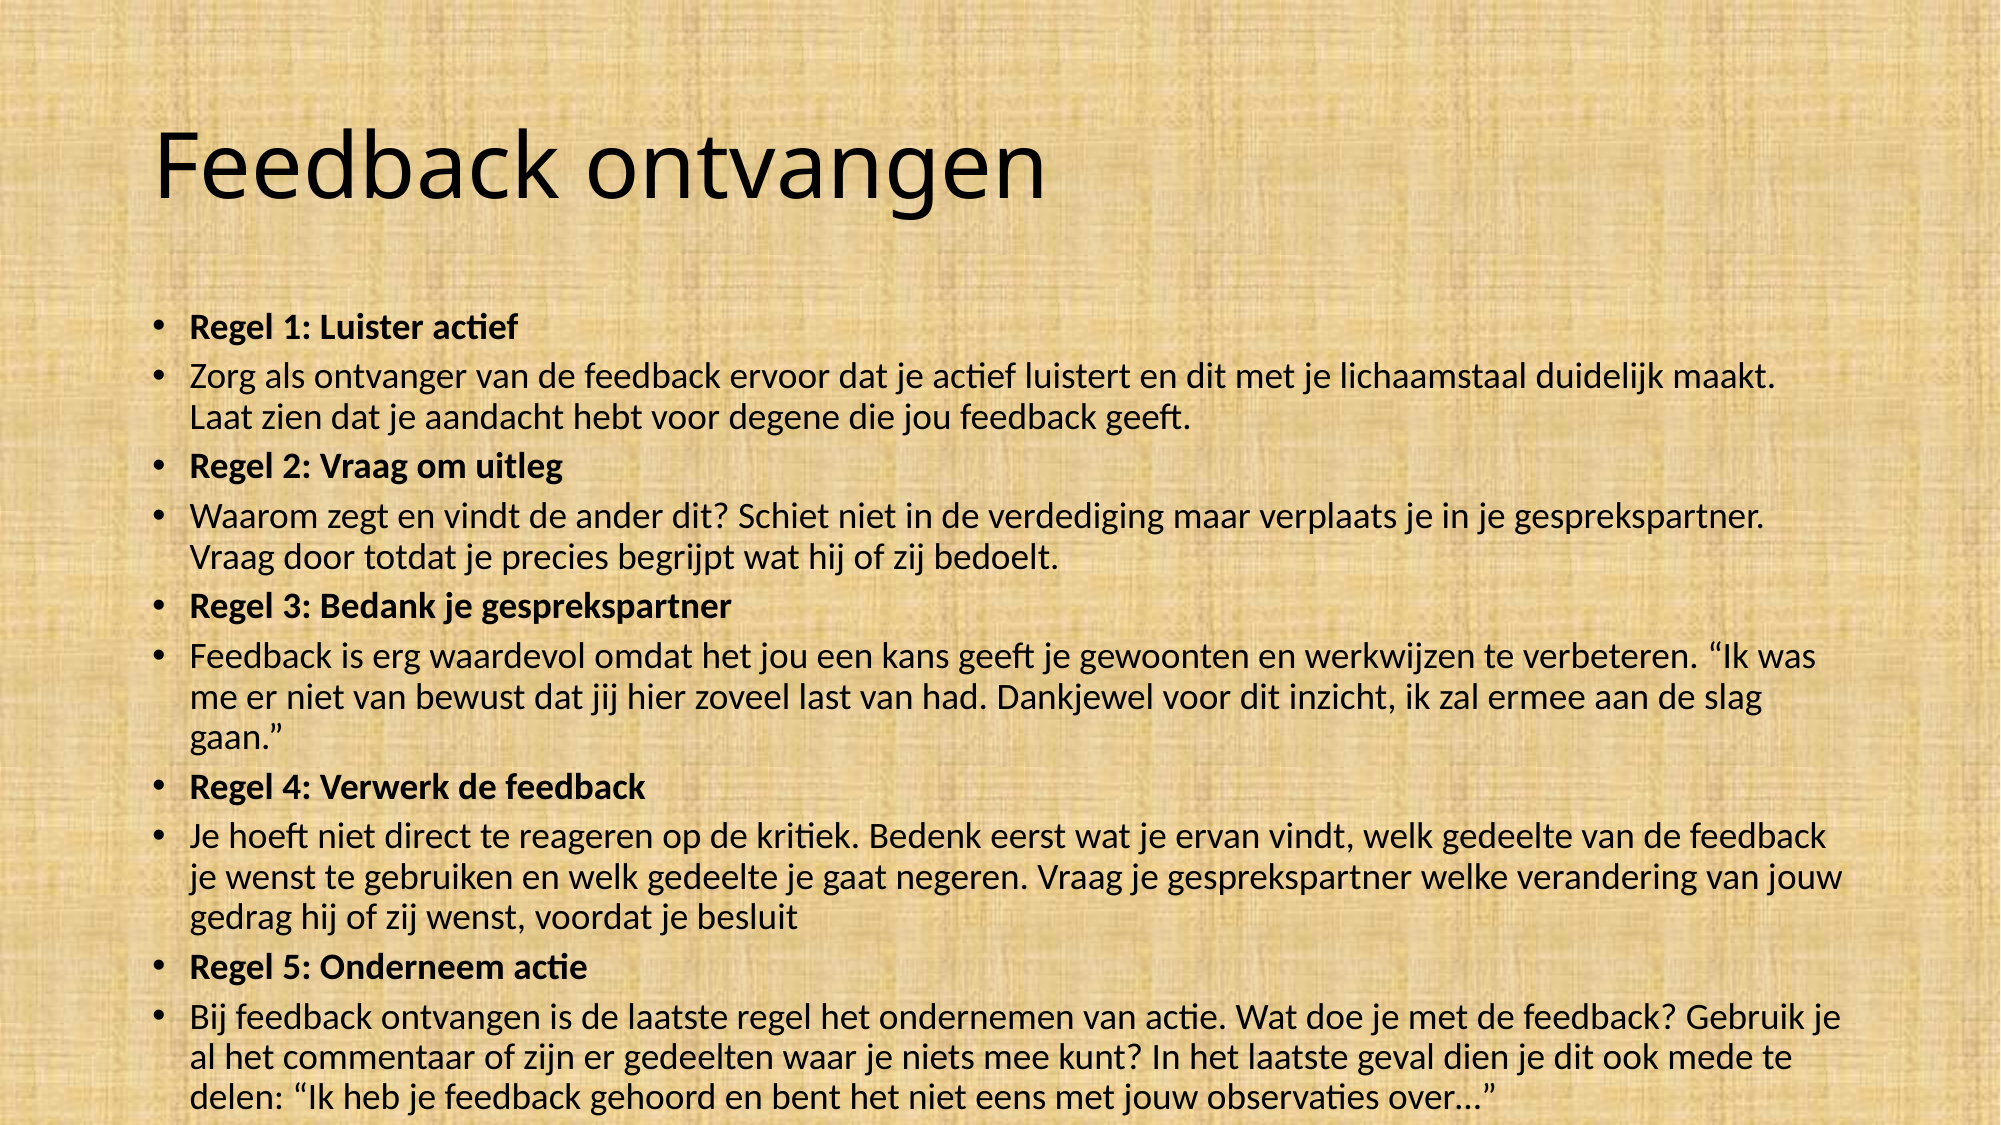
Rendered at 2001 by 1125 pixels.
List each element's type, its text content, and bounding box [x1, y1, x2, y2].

title Feedback ontvangen [137, 59, 1863, 278]
list Regel 1: Luister actief​ Zorg als ontvanger van de feedback ervoor dat je actief luistert en dit met je lichaamstaal duidelijk maakt. Laat zien dat je aandacht hebt voor degene die jou feedback geeft.​ Regel 2: Vraag om uitleg​ Waarom zegt en vindt de ander dit? Schiet niet in de verdediging maar verplaats je in je gesprekspartner. Vraag door totdat je precies begrijpt wat hij of zij bedoelt.​ Regel 3: Bedank je gesprekspartner​ Feedback is erg waardevol omdat het jou een kans geeft je gewoonten en werkwijzen te verbeteren. “Ik was me er niet van bewust dat jij hier zoveel last van had. Dankjewel voor dit inzicht, ik zal ermee aan de slag gaan.”​ Regel 4: Verwerk de feedback​ Je hoeft niet direct te reageren op de kritiek. Bedenk eerst wat je ervan vindt, welk gedeelte van de feedback je wenst te gebruiken en welk gedeelte je gaat negeren. Vraag je gesprekspartner welke verandering van jouw gedrag hij of zij wenst, voordat je besluit​ Regel 5: Onderneem actie​ Bij feedback ontvangen is de laatste regel het ondernemen van actie. Wat doe je met de feedback? Gebruik je al het commentaar of zijn er gedeelten waar je niets mee kunt? In het laatste geval dien je dit ook mede te delen: “Ik heb je feedback gehoord en bent het niet eens met jouw observaties over…”​ [137, 299, 1863, 1125]
picture [0, 0, 2001, 1125]
